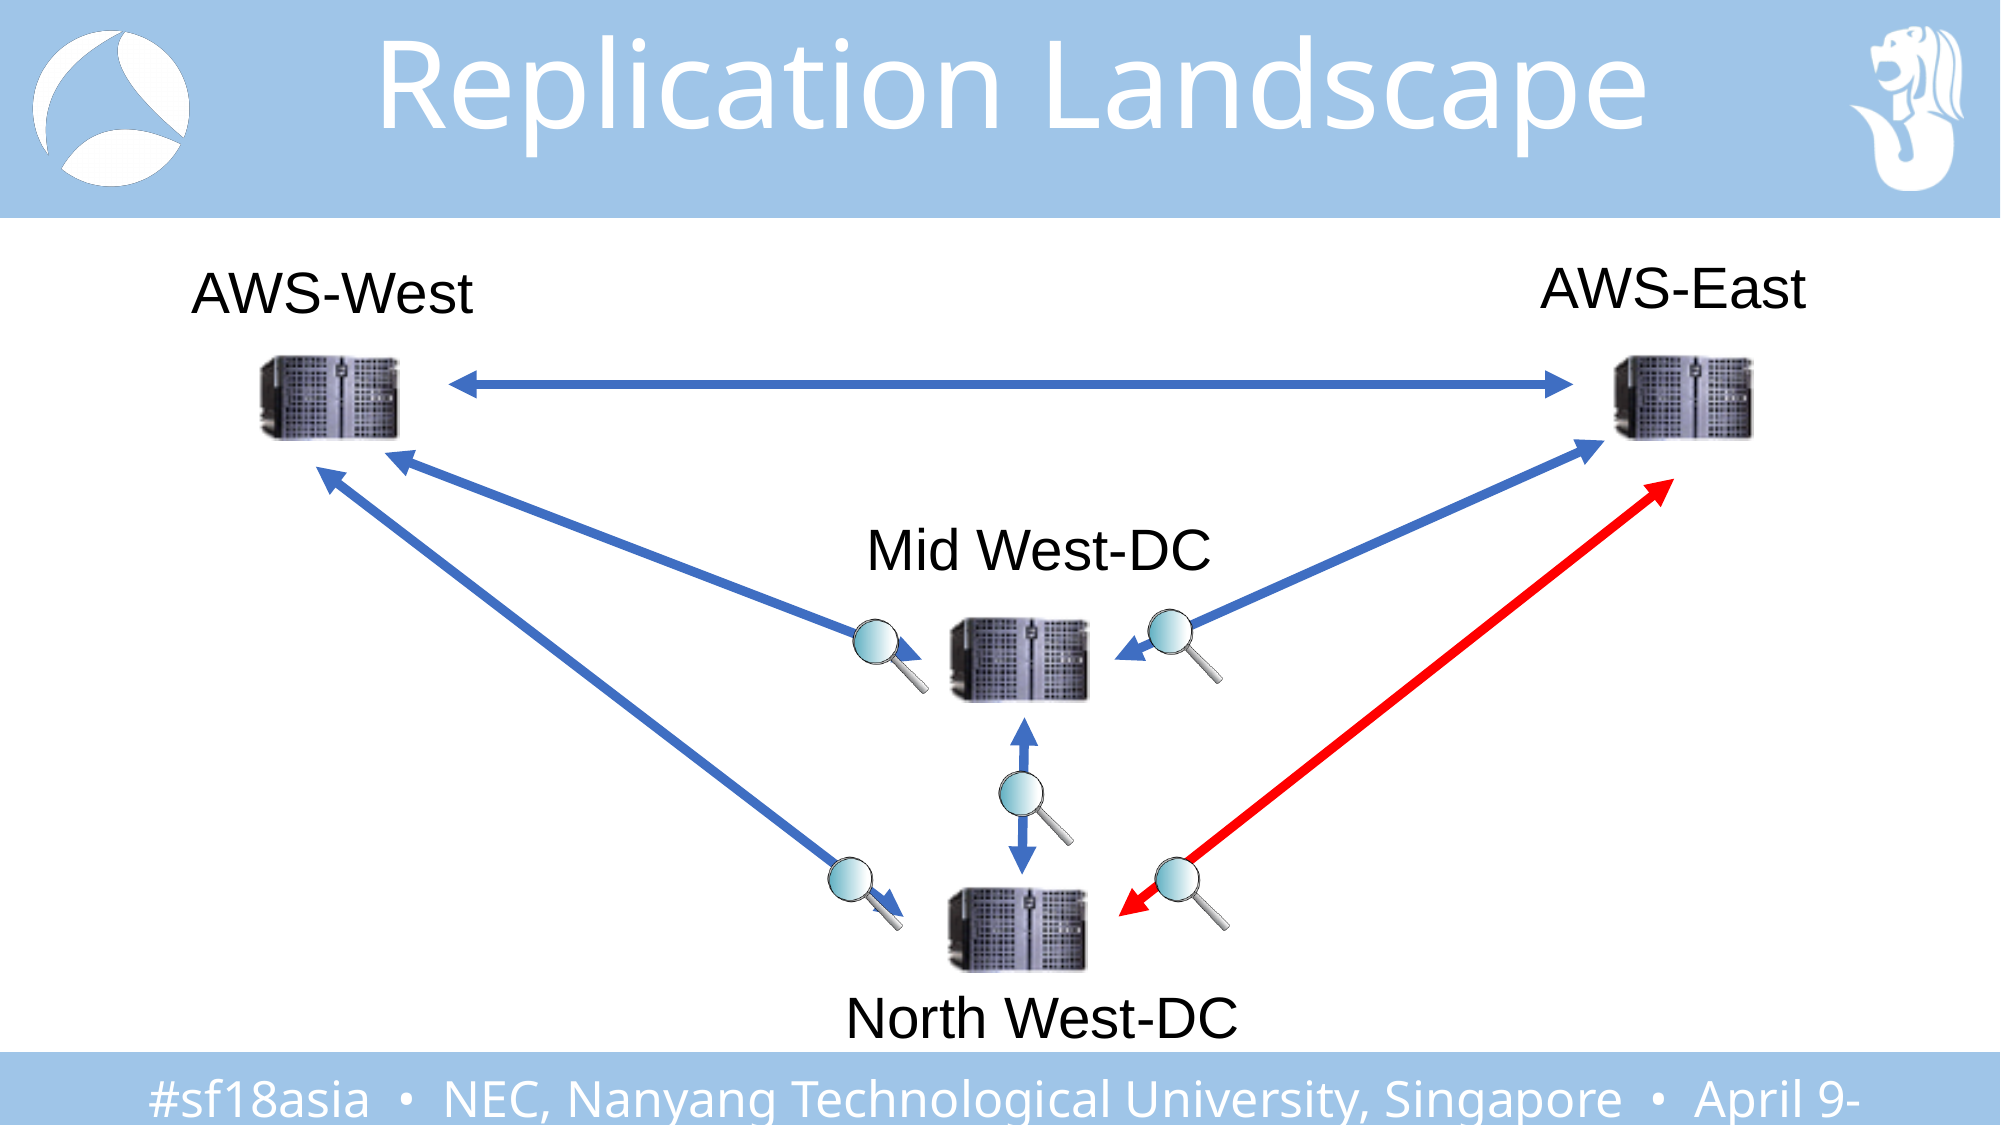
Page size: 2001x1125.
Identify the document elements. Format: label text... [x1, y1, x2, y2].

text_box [1021, 855, 1025, 875]
picture [256, 327, 400, 441]
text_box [384, 452, 922, 617]
picture [1153, 855, 1230, 932]
text_box Mid West-DC [926, 504, 1109, 590]
picture [827, 855, 903, 932]
title Replication Landscape [31, 24, 1994, 155]
picture [943, 859, 1088, 973]
picture [946, 590, 1090, 704]
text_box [1021, 717, 1025, 769]
picture [1610, 327, 1754, 441]
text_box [1118, 478, 1675, 917]
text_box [315, 466, 904, 918]
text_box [1114, 440, 1605, 660]
text_box North West-DC [830, 972, 1255, 1058]
text_box AWS-East [1525, 242, 1823, 327]
picture [32, 155, 190, 187]
text_box AWS-West [176, 247, 489, 333]
picture [998, 770, 1075, 847]
picture [852, 618, 929, 695]
picture [1849, 155, 1964, 191]
picture [1147, 608, 1224, 684]
